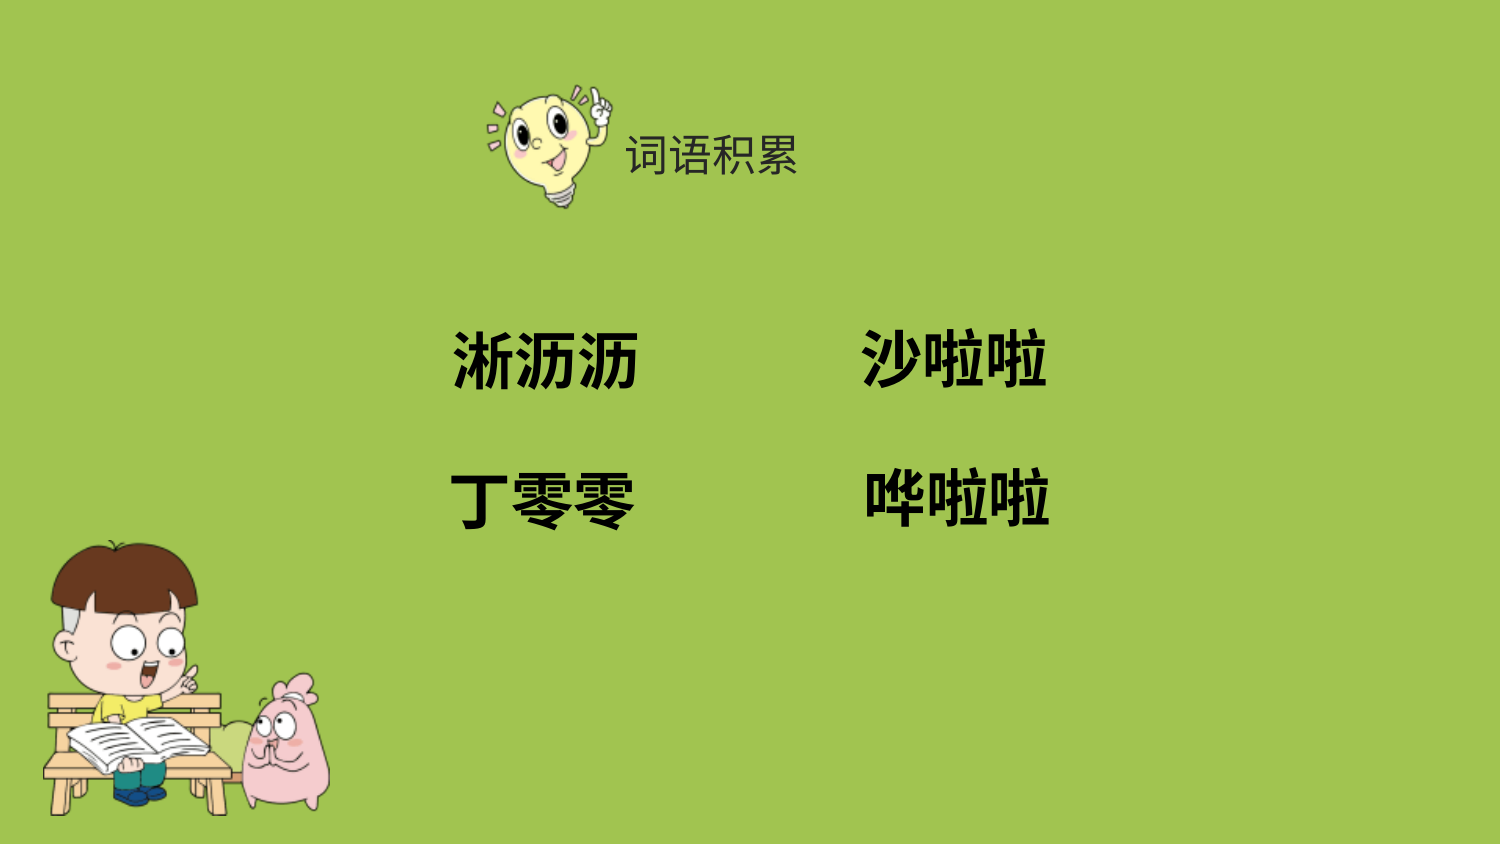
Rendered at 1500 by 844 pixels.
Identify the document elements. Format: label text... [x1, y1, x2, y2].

text_box 淅沥沥 [441, 316, 671, 403]
text_box 词语积累 [691, 111, 933, 196]
picture [470, 84, 691, 217]
picture [43, 540, 330, 816]
text_box 丁零零 [437, 456, 667, 543]
text_box 沙啦啦 [849, 314, 1079, 401]
text_box 哗啦啦 [852, 453, 1082, 540]
